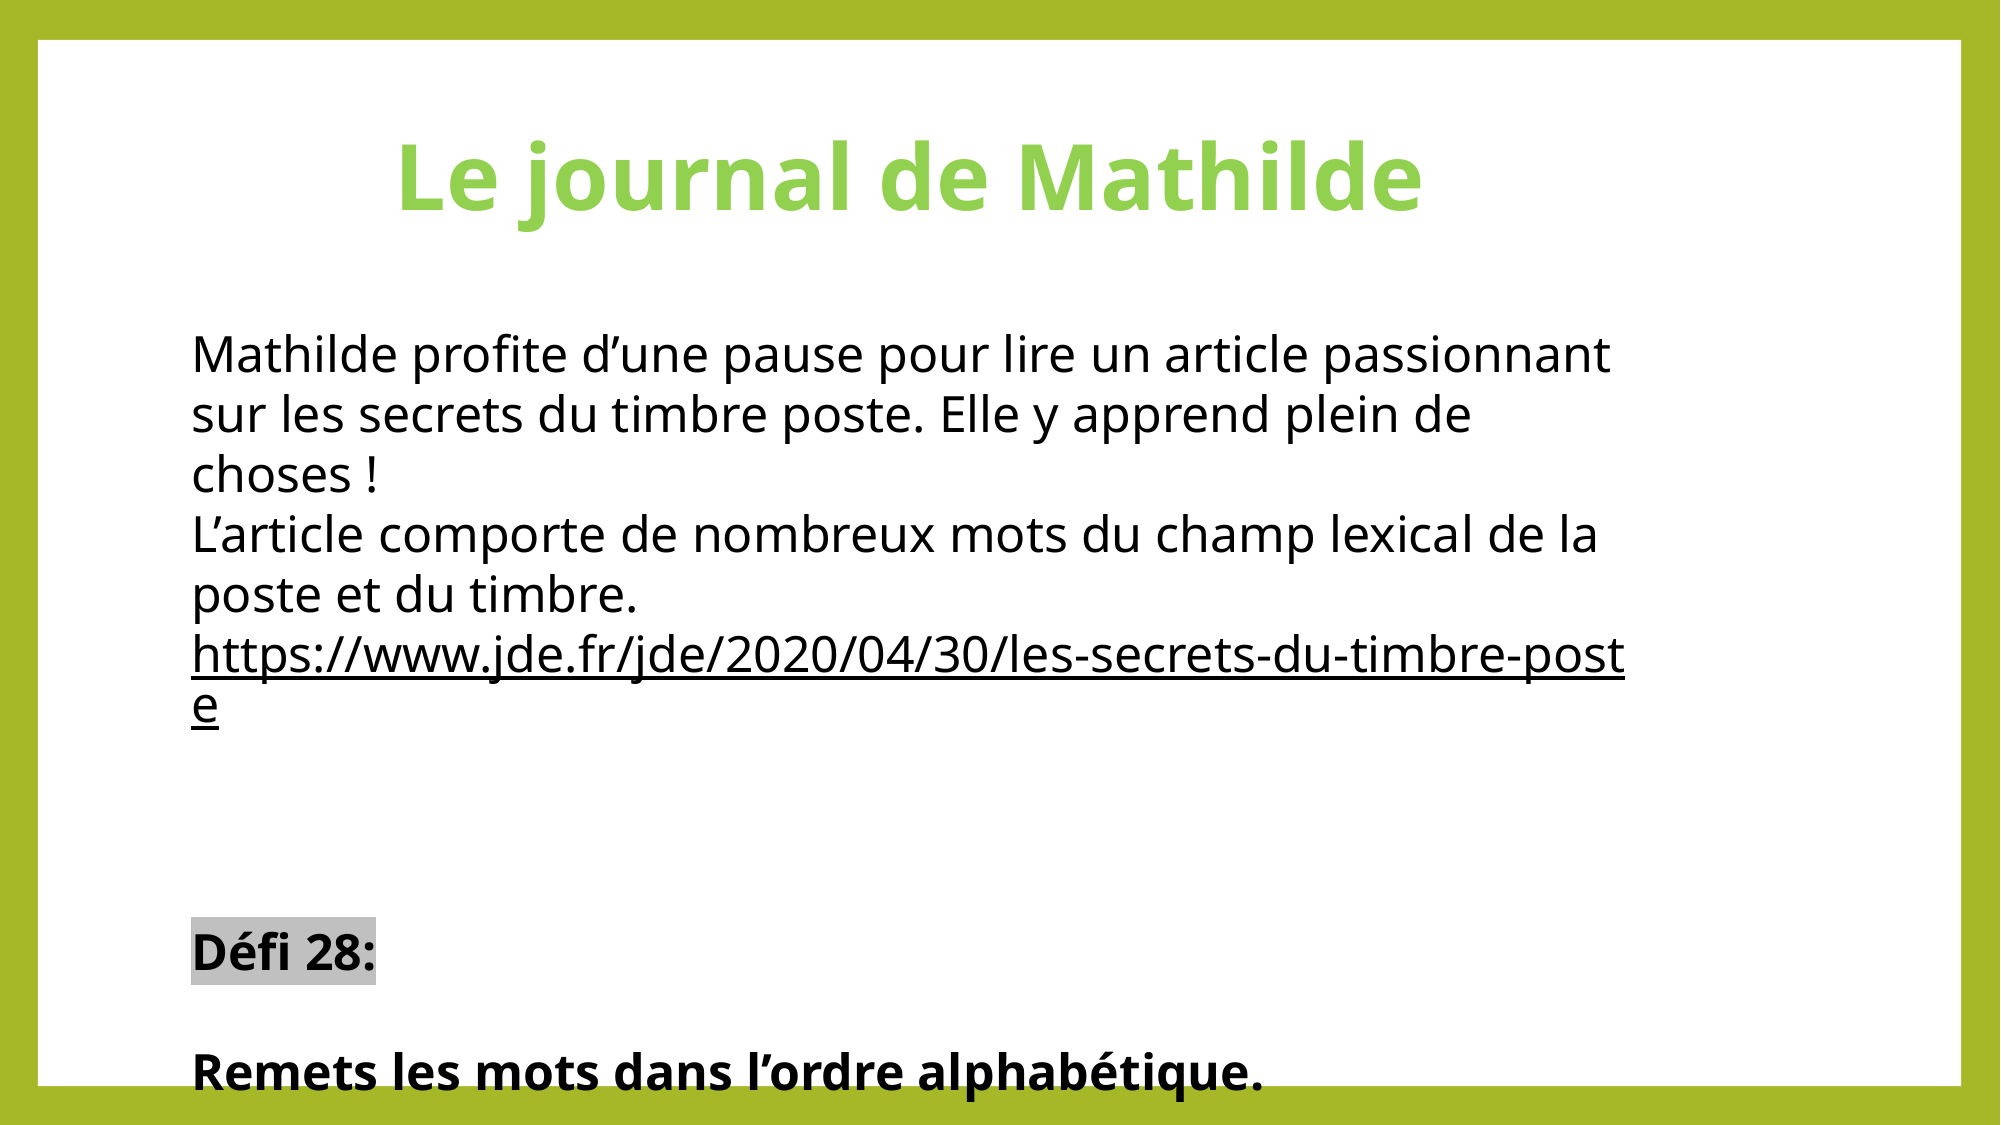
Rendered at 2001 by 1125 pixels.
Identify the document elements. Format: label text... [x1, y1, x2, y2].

title Le journal de Mathilde [234, 70, 1585, 293]
text_box Mathilde profite d’une pause pour lire un article passionnant sur les secrets du timbre poste. Elle y apprend plein de choses ! L’article comporte de nombreux mots du champ lexical de la poste et du timbre. https://www.jde.fr/jde/2020/04/30/les-secrets-du-timbre-poste Défi 28: Remets les mots dans l’ordre alphabétique. [176, 314, 1644, 1058]
